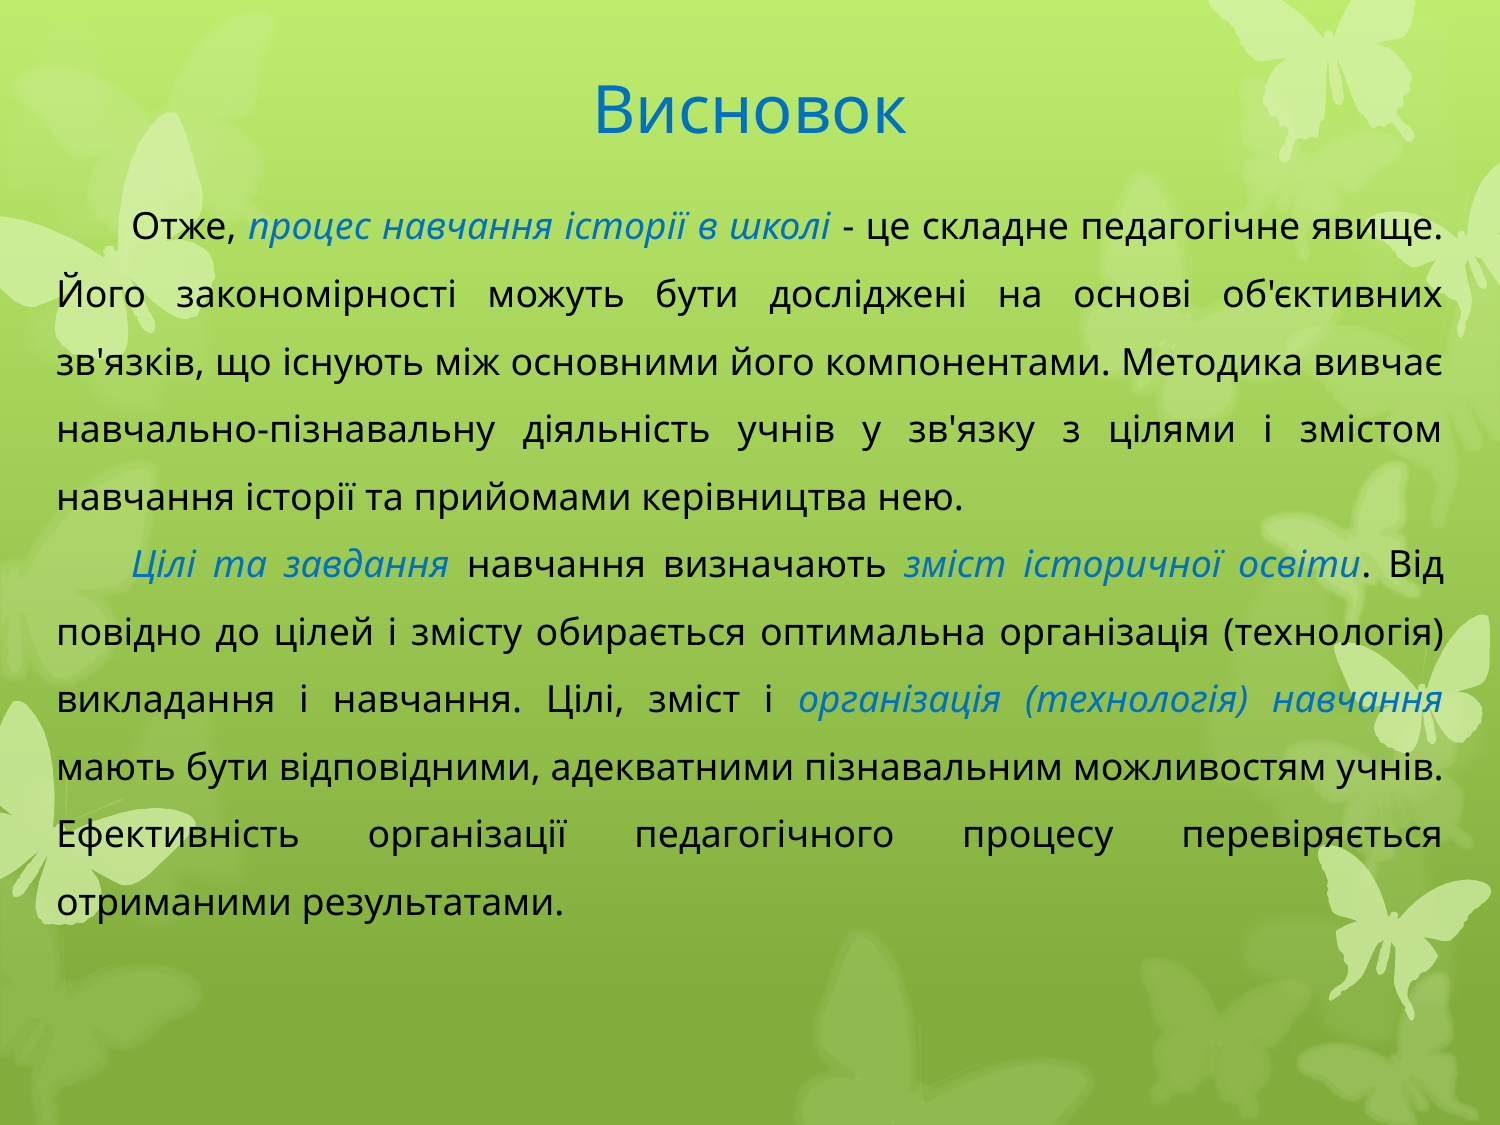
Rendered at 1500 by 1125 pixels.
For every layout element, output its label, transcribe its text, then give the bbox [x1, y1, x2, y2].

text_box Отже, процес навчання історії в школі - це складне педагогічне явище. Його закономірності можуть бути досліджені на основі об'єктивних зв'язків, що існують між основними його компонентами. Методика вивчає навчально-пізнавальну діяльність учнів у зв'язку з цілями і змістом навчання історії та прийомами керівництва нею. Цілі та завдання навчання визначають зміст історичної освіти. Від­повідно до цілей і змісту обирається оптимальна організація (техно­логія) викладання і навчання. Цілі, зміст і організація (технологія) навчання мають бути відповідними, адекватними пізнавальним мож­ливостям учнів. Ефективність організації педагогічного процесу перевіряється отриманими результатами. [41, 172, 1459, 930]
title Висновок [165, 30, 1335, 183]
